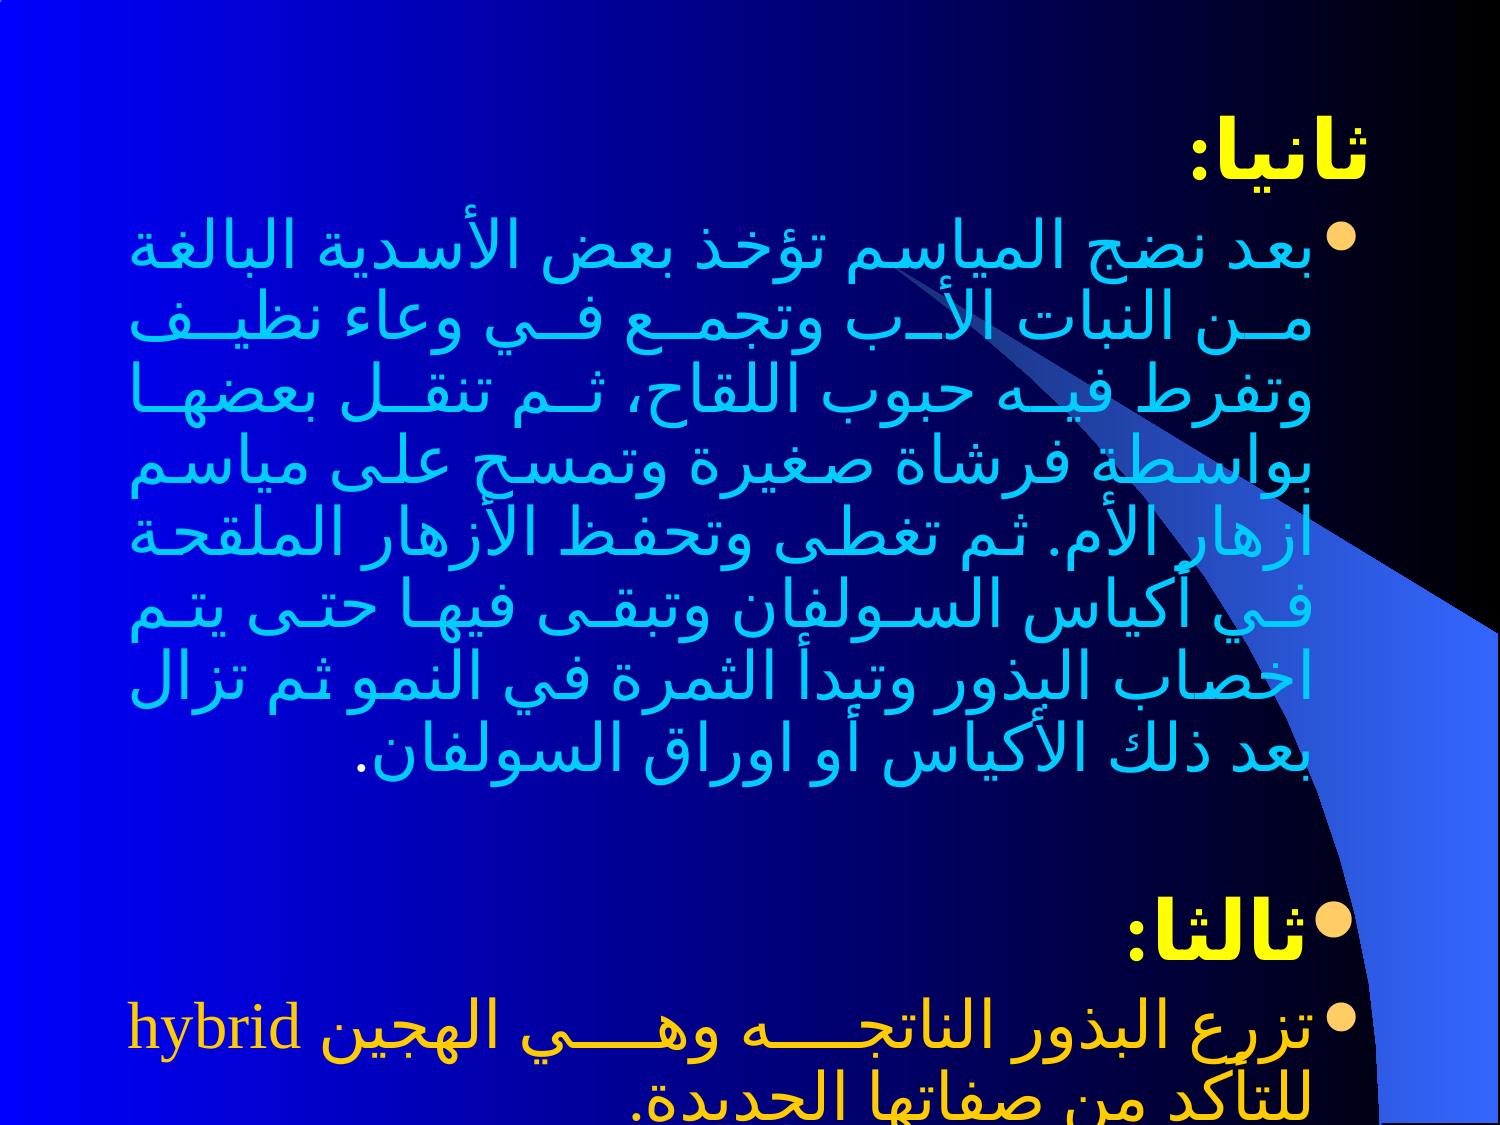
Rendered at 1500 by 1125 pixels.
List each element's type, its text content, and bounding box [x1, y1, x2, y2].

text_box ثانيا: بعد نضج المياسم تؤخذ بعض الأسدية البالغة من النبات الأب وتجمع في وعاء نظيف وتفرط فيه حبوب اللقاح، ثم تنقل بعضها بواسطة فرشاة صغيرة وتمسح على مياسم ازهار الأم. ثم تغطى وتحفظ الأزهار الملقحة في أكياس السولفان وتبقى فيها حتى يتم اخصاب البذور وتبدأ الثمرة في النمو ثم تزال بعد ذلك الأكياس أو اوراق السولفان. ثالثا: تزرع البذور الناتجه وهي الهجين hybrid للتأكد من صفاتها الجديدة. [112, 99, 1388, 1050]
